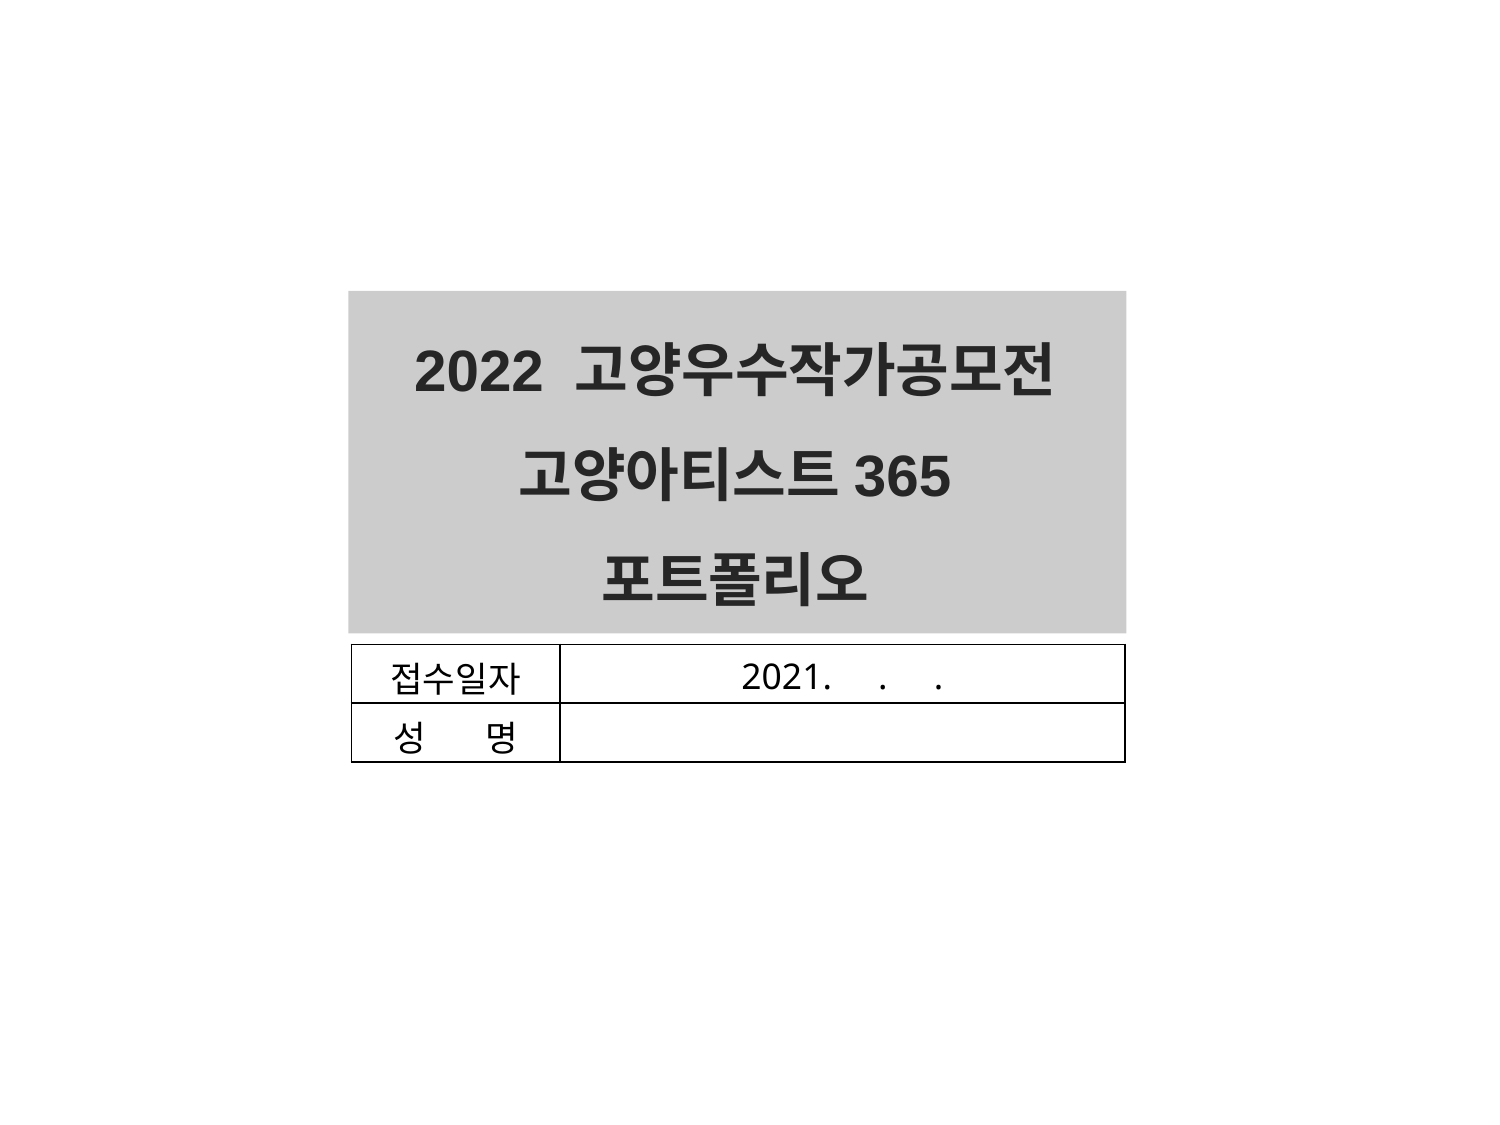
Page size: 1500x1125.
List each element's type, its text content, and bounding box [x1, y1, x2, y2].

table_header 2021. . . [561, 668, 1124, 702]
table_cell [561, 704, 1124, 761]
table_header 접수일자 [352, 668, 559, 702]
table_cell 성 명 [352, 704, 559, 761]
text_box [348, 290, 1127, 660]
